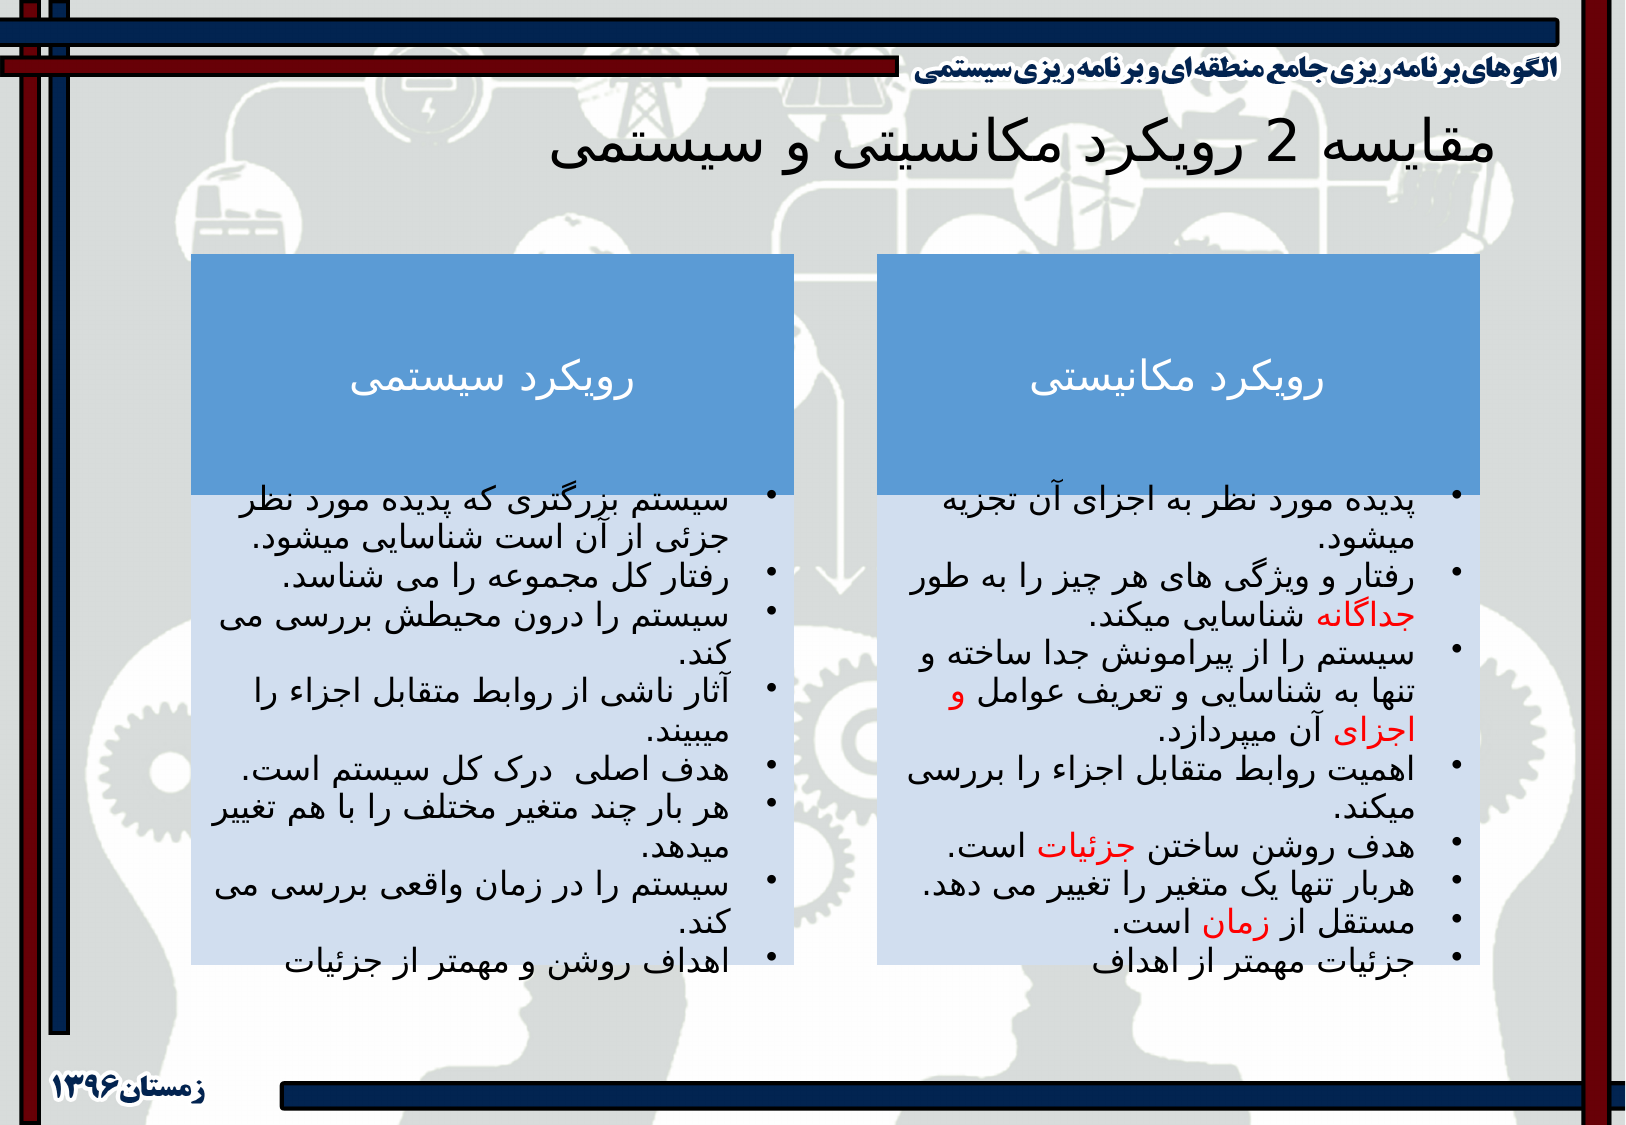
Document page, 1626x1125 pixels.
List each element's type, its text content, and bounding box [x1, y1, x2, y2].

picture [0, 0, 1626, 1125]
list مقایسه 2 رویکرد مکانسیتی و سیستمی [111, 103, 1514, 1014]
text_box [192, 175, 1479, 1044]
